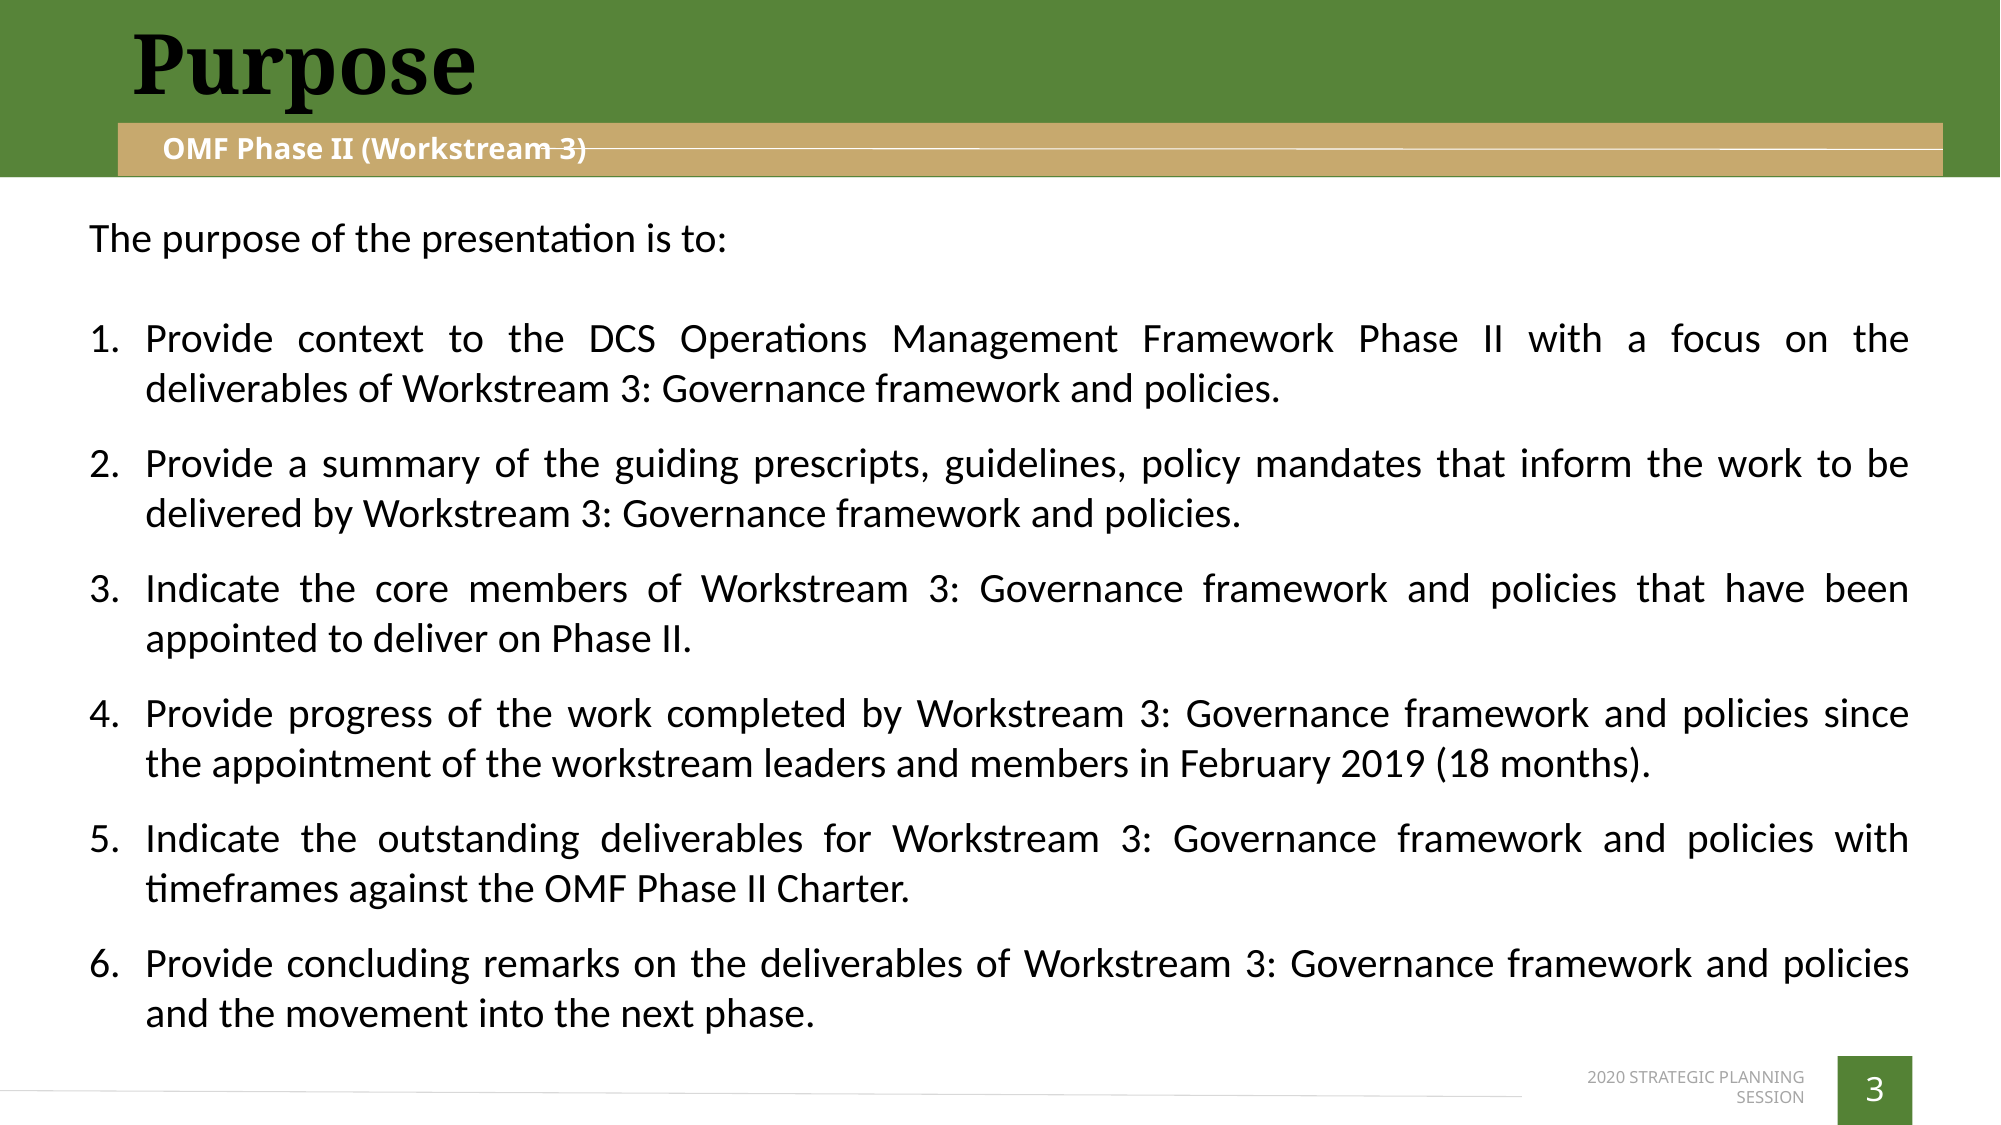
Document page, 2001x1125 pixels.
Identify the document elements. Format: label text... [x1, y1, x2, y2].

text_box OMF Phase II (Workstream 3) [162, 135, 685, 166]
text_box The purpose of the presentation is to: Provide context to the DCS Operations Management Framework Phase II with a focus on the deliverables of Workstream 3: Governance framework and policies. Provide a summary of the guiding prescripts, guidelines, policy mandates that inform the work to be delivered by Workstream 3: Governance framework and policies. Indicate the core members of Workstream 3: Governance framework and policies that have been appointed to deliver on Phase II. Provide progress of the work completed by Workstream 3: Governance framework and policies since the appointment of the workstream leaders and members in February 2019 (18 months). Indicate the outstanding deliverables for Workstream 3: Governance framework and policies with timeframes against the OMF Phase II Charter. Provide concluding remarks on the deliverables of Workstream 3: Governance framework and policies and the movement into the next phase. [74, 203, 1926, 1044]
text_box [117, 135, 1943, 176]
text_box [685, 122, 1943, 148]
text_box [0, 0, 2000, 178]
text_box Purpose [117, 0, 1913, 135]
